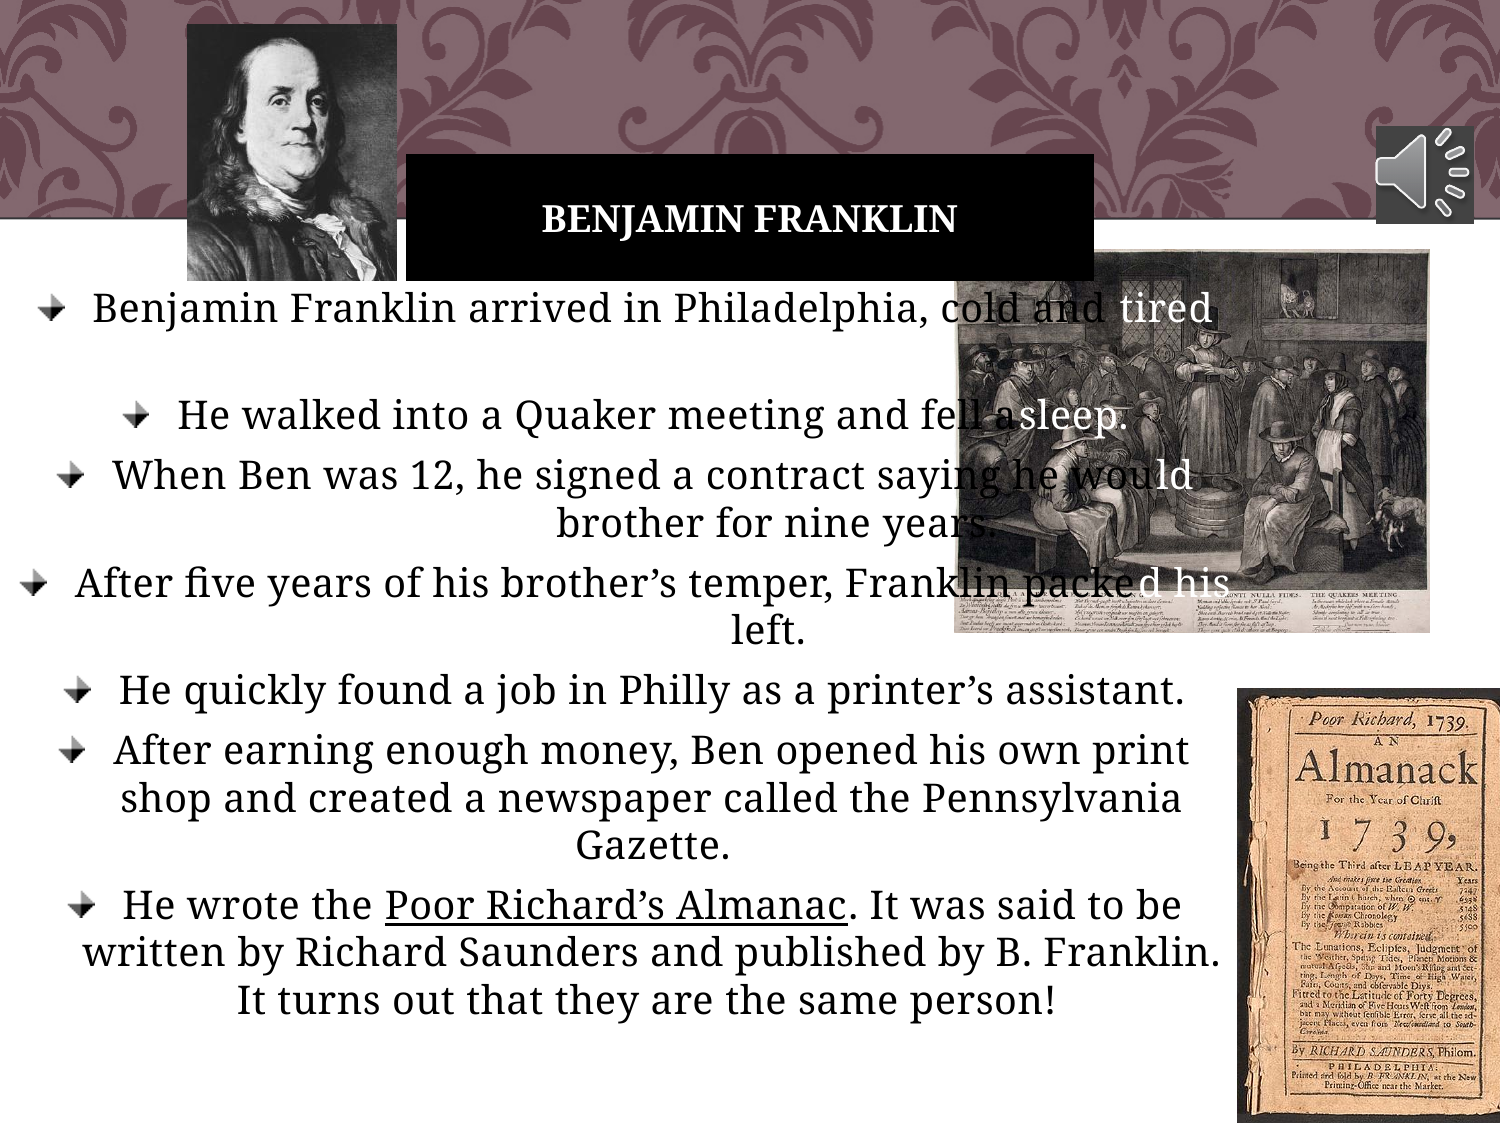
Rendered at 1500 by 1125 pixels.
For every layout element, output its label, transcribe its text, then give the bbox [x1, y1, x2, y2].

picture [121, 399, 149, 428]
picture [62, 674, 91, 703]
picture [36, 292, 65, 321]
picture [953, 249, 1430, 634]
picture [1374, 124, 1476, 226]
picture [1236, 687, 1500, 1124]
picture [18, 567, 47, 596]
list Benjamin Franklin arrived in Philadelphia, cold and tired in 1723. He walked into a Quaker meeting and fell asleep. When Ben was 12, he signed a contract saying he would work for his brother for nine years. After five years of his brother’s temper, Franklin packed his pockets and left. He quickly found a job in Philly as a printer’s assistant. After earning enough money, Ben opened his own print shop and created a newspaper called the Pennsylvania Gazette. He wrote the Poor Richard’s Almanac. It was said to be written by Richard Saunders and published by B. Franklin. It turns out that they are the same person! [0, 275, 1250, 714]
picture [66, 889, 95, 918]
picture [55, 459, 84, 488]
title Benjamin Franklin [406, 154, 1094, 281]
picture [186, 24, 397, 281]
picture [57, 734, 85, 763]
